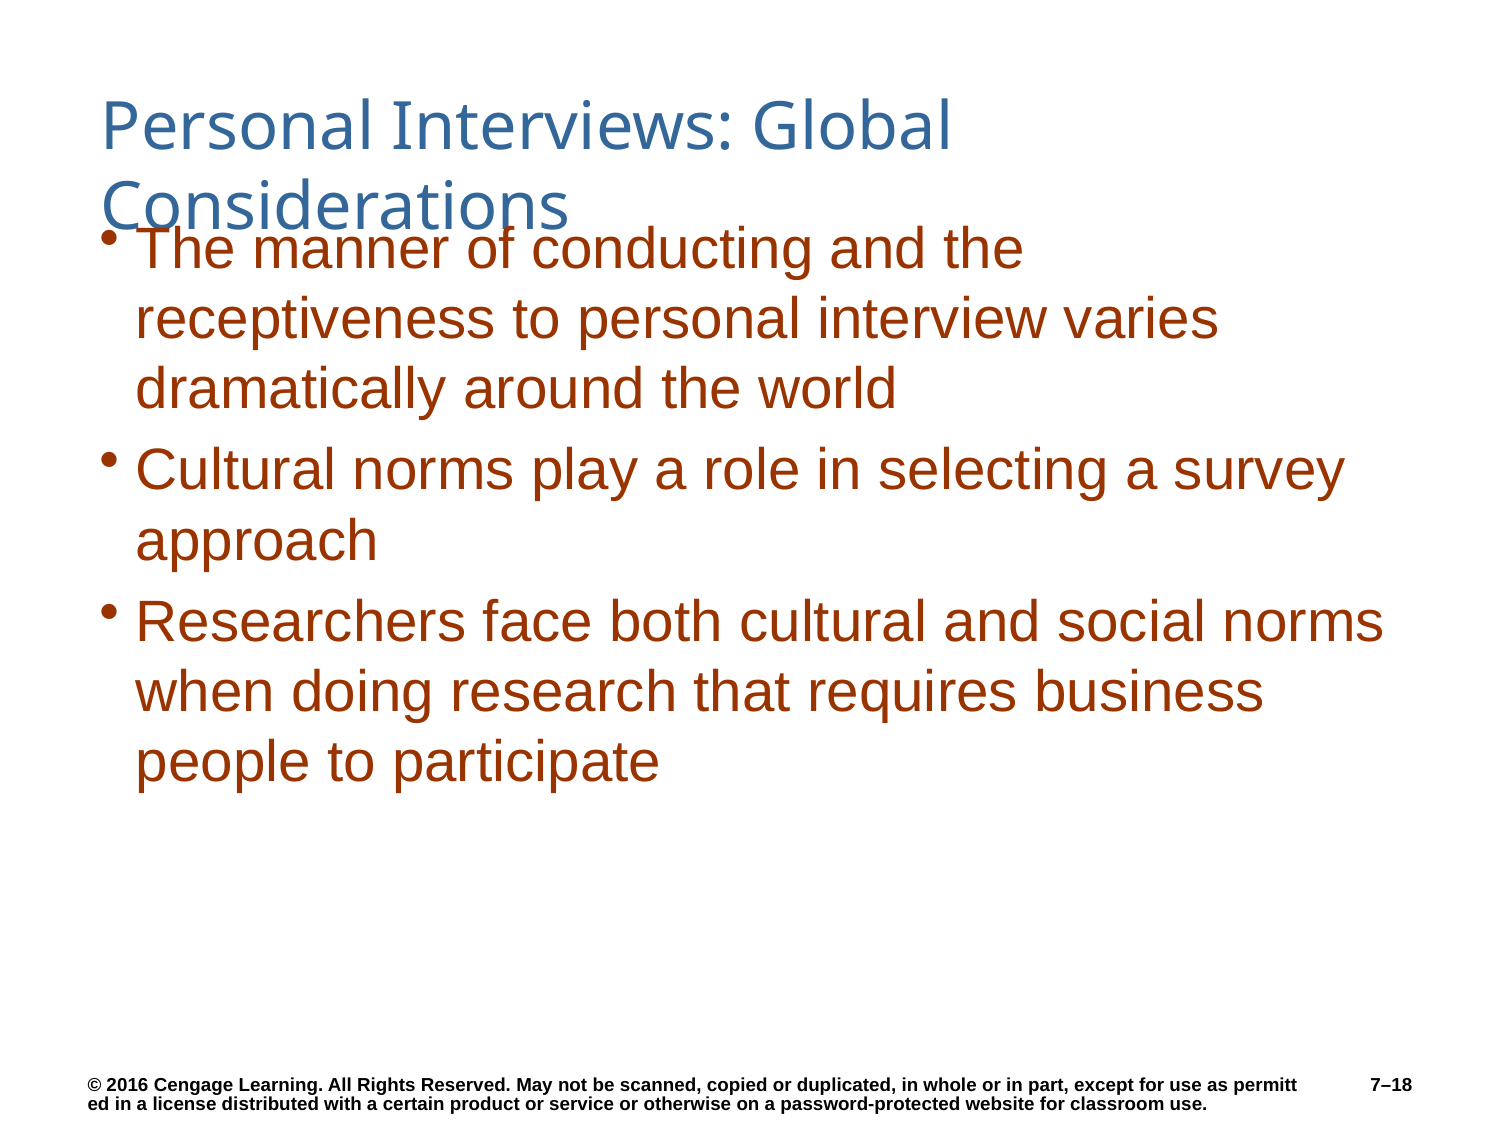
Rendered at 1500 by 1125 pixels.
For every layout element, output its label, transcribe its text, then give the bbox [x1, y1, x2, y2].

title Personal Interviews: Global Considerations [85, 75, 1411, 171]
slide_number 7–18 [1050, 1042, 1413, 1103]
footer © 2016 Cengage Learning. All Rights Reserved. May not be scanned, copied or duplicated, in whole or in part, except for use as permitted in a license distributed with a certain product or service or otherwise on a password-protected website for classroom use. [87, 1057, 1050, 1103]
list The manner of conducting and the receptiveness to personal interview varies dramatically around the world Cultural norms play a role in selecting a survey approach Researchers face both cultural and social norms when doing research that requires business people to participate [84, 202, 1414, 1013]
